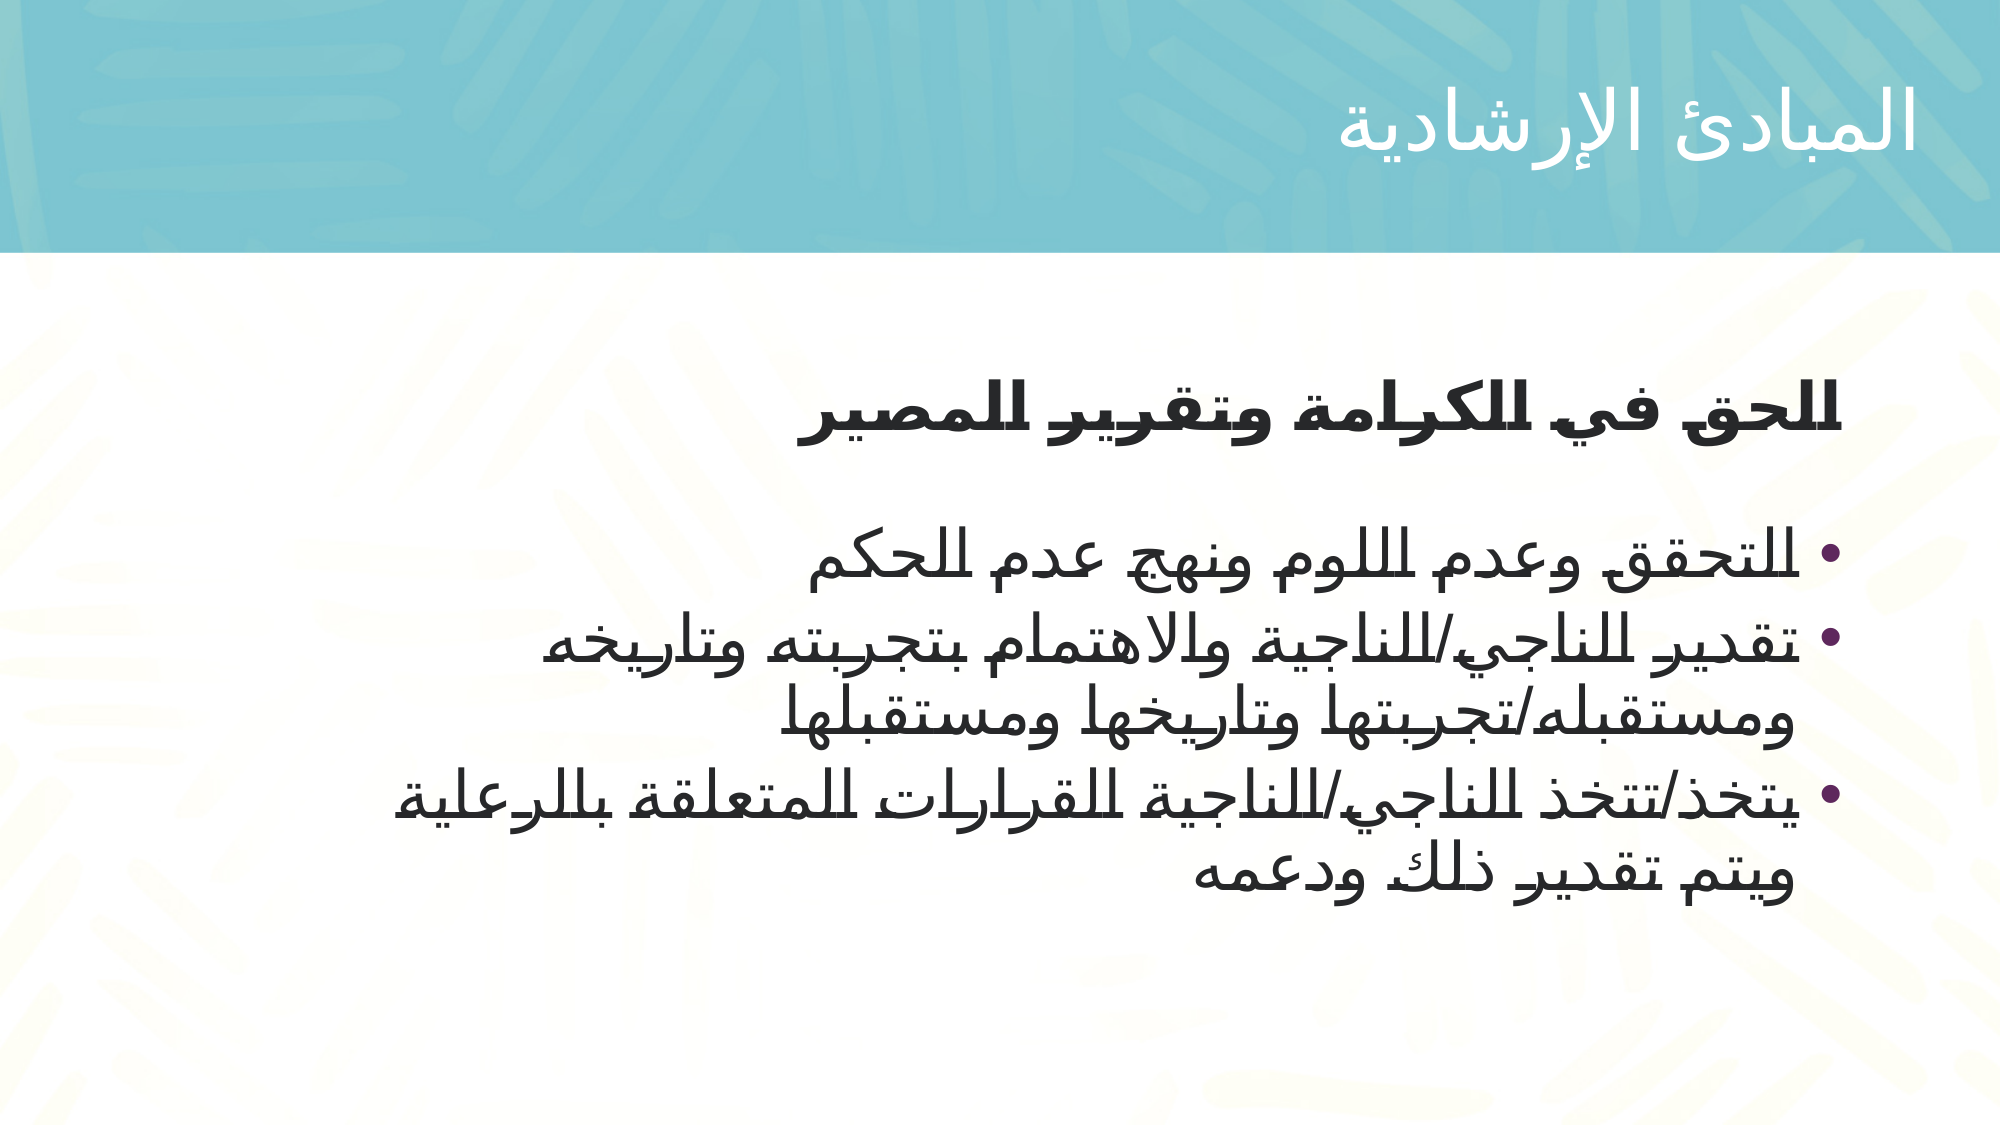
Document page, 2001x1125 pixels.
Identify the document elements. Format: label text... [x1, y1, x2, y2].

picture [0, 0, 2000, 1125]
title المبادئ الإرشادية [61, 33, 1938, 220]
list الحق في الكرامة وتقرير المصير التحقق وعدم اللوم ونهج عدم الحكم تقدير الناجي/الناجية والاهتمام بتجربته وتاريخه ومستقبله/تجربتها وتاريخها ومستقبلها يتخذ/تتخذ الناجي/الناجية القرارات المتعلقة بالرعاية ويتم تقدير ذلك ودعمه [255, 348, 1851, 1009]
